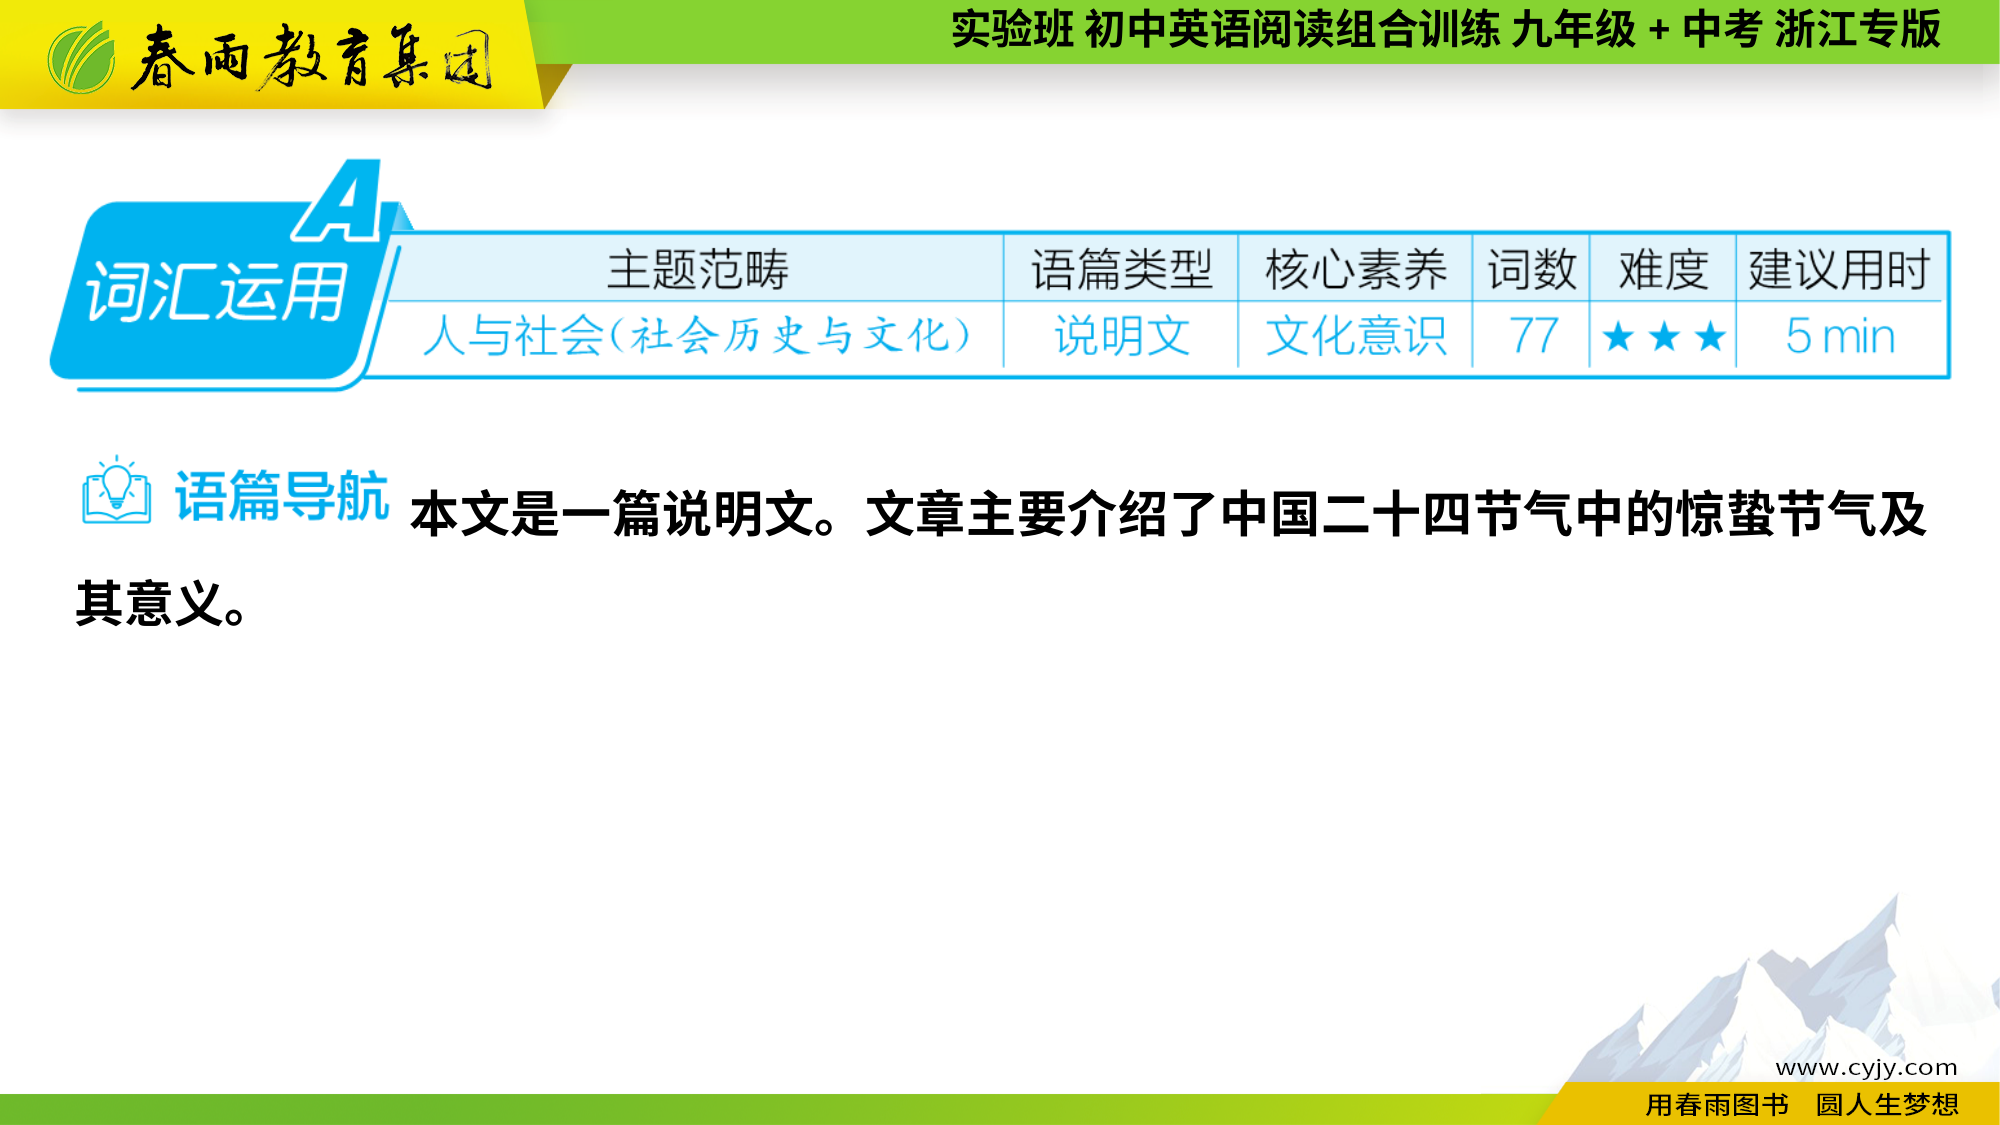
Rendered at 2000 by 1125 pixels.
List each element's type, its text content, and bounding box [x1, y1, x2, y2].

list 本文是一篇说明文。文章主要介绍了中国二十四节气中的惊蛰节气及其意义。 [59, 444, 1944, 642]
picture [0, 0, 2000, 1125]
